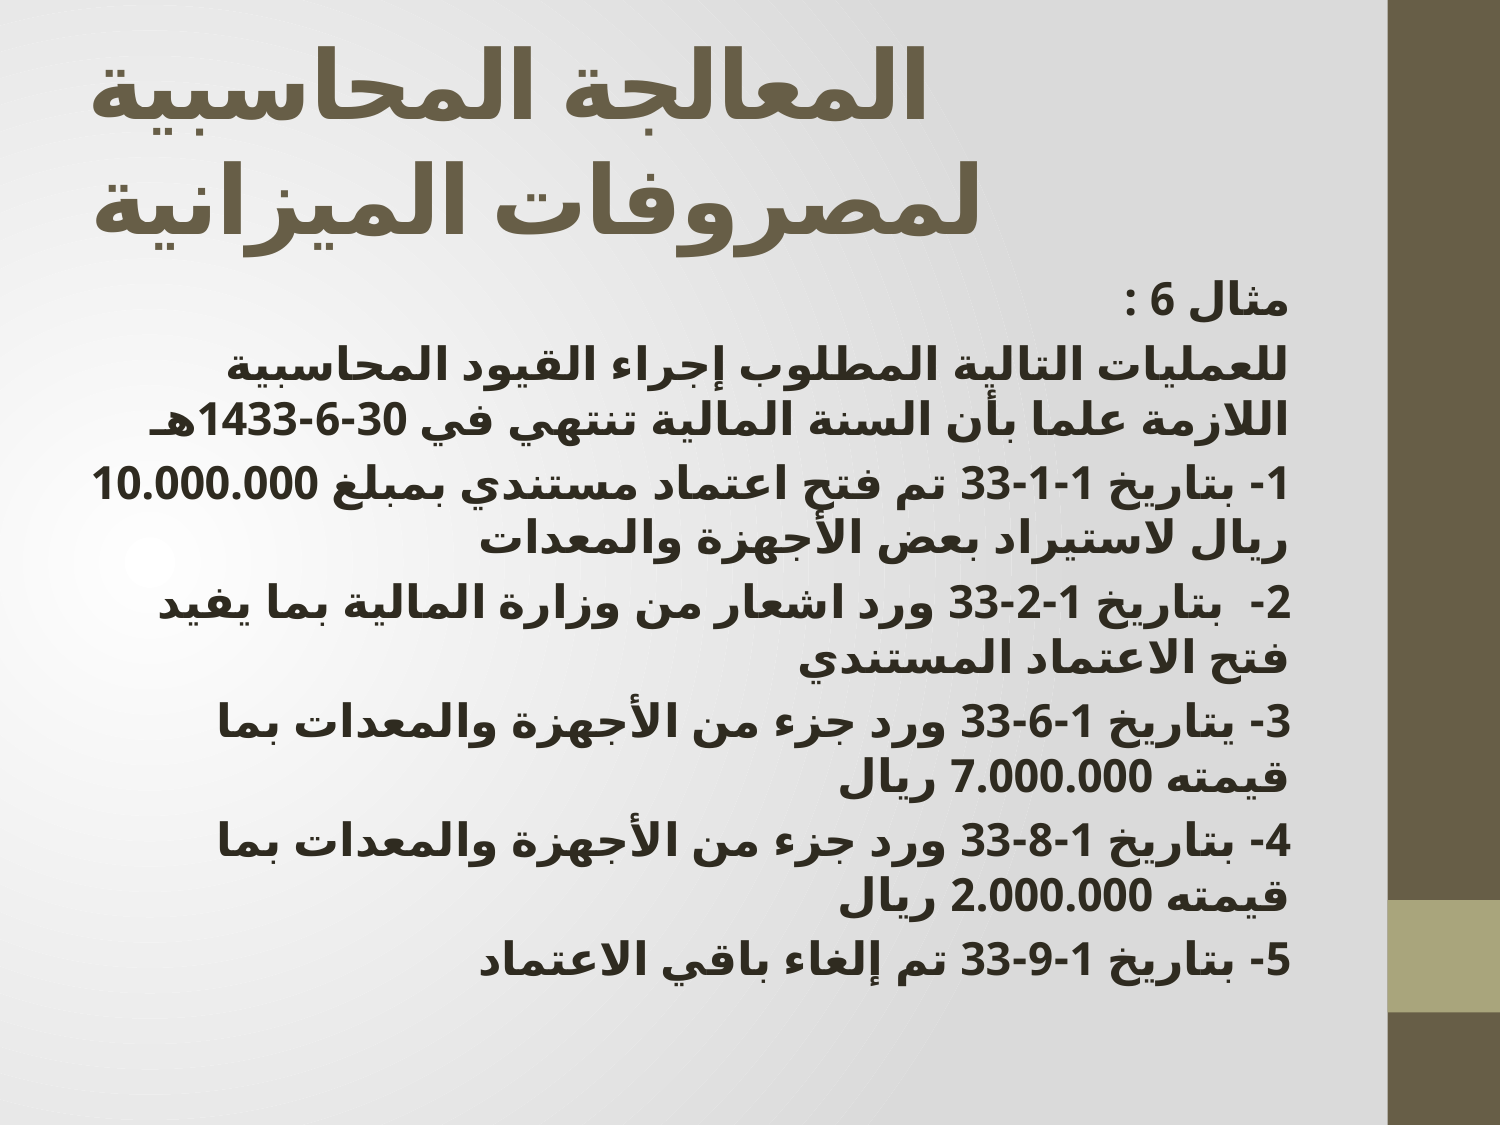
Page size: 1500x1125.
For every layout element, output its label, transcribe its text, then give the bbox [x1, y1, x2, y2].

title المعالجة المحاسبية لمصروفات الميزانية [75, 45, 1325, 233]
list مثال 6 : للعمليات التالية المطلوب إجراء القيود المحاسبية اللازمة علما بأن السنة المالية تنتهي في 30-6-1433هـ 1- بتاريخ 1-1-33 تم فتح اعتماد مستندي بمبلغ 10.000.000 ريال لاستيراد بعض الأجهزة والمعدات 2- بتاريخ 1-2-33 ورد اشعار من وزارة المالية بما يفيد فتح الاعتماد المستندي 3- يتاريخ 1-6-33 ورد جزء من الأجهزة والمعدات بما قيمته 7.000.000 ريال 4- بتاريخ 1-8-33 ورد جزء من الأجهزة والمعدات بما قيمته 2.000.000 ريال 5- بتاريخ 1-9-33 تم إلغاء باقي الاعتماد [75, 262, 1325, 1050]
